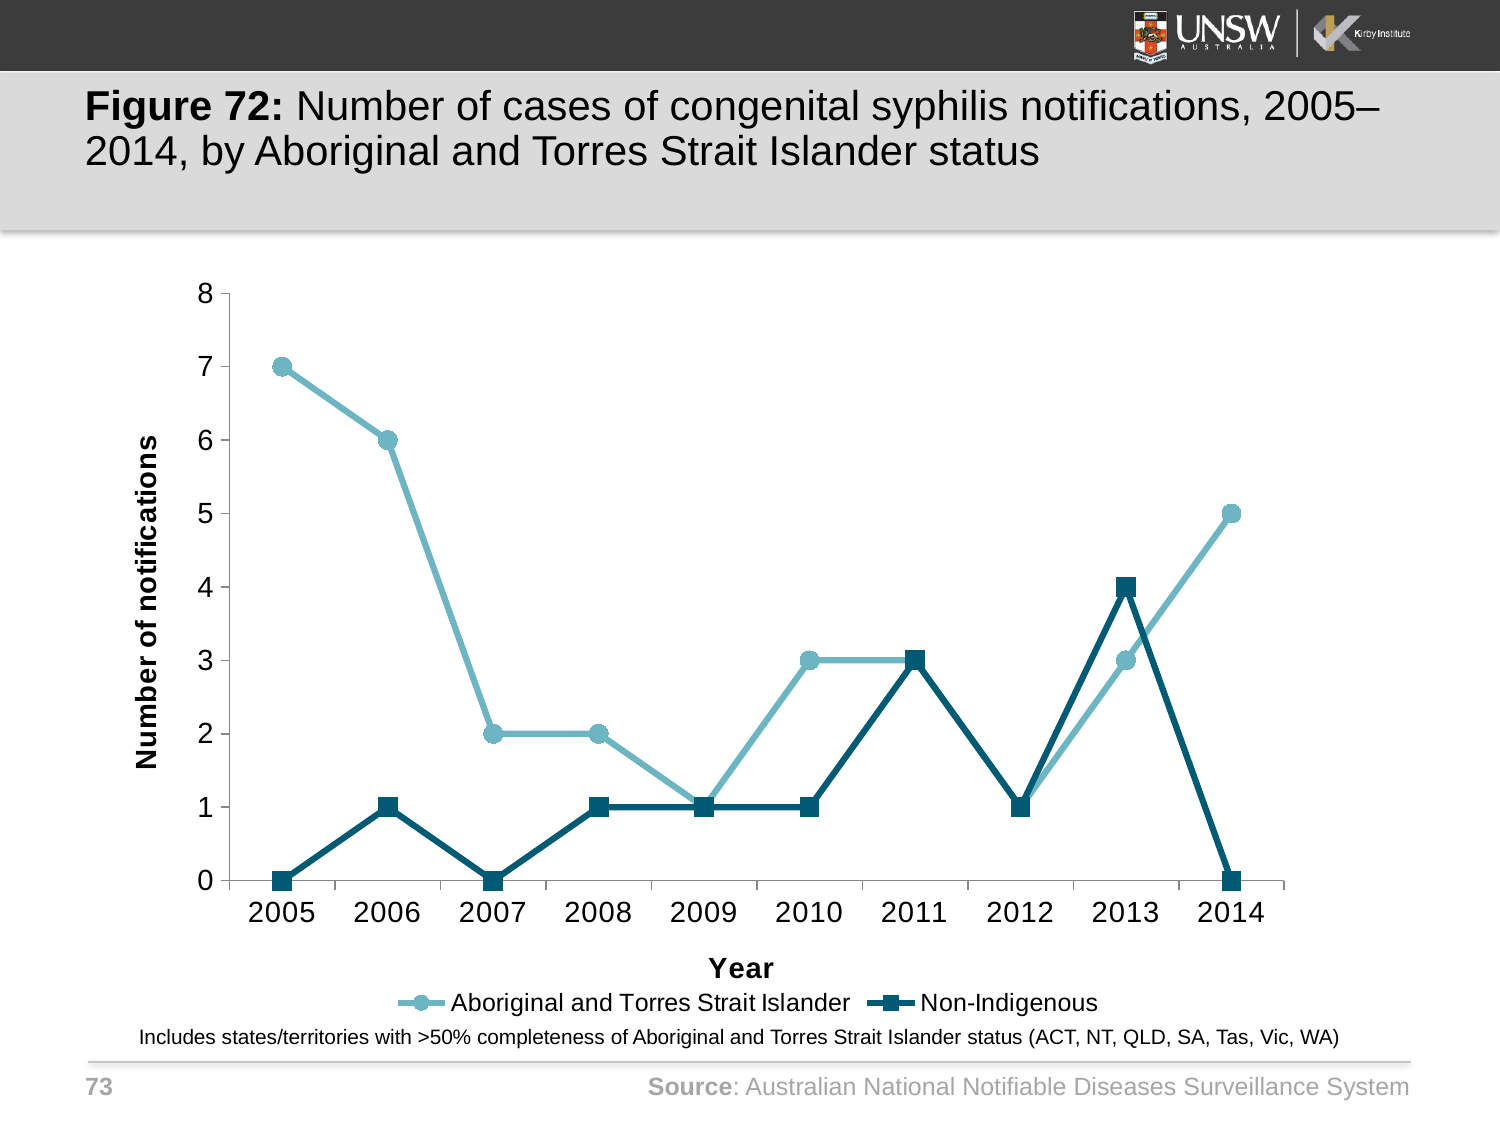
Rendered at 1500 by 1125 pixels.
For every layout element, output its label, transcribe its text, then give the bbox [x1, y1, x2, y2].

slide_number 73 [85, 1070, 195, 1112]
chart [84, 262, 1412, 1023]
title Figure 72: Number of cases of congenital syphilis notifications, 2005–2014, by Aboriginal and Torres Strait Islander status [85, 84, 1412, 216]
picture [0, 0, 1500, 71]
list Source: Australian National Notifiable Diseases Surveillance System [262, 1070, 1412, 1112]
text_box Includes states/territories with >50% completeness of Aboriginal and Torres Strait Islander status (ACT, NT, QLD, SA, Tas, Vic, WA) [123, 1016, 1424, 1057]
